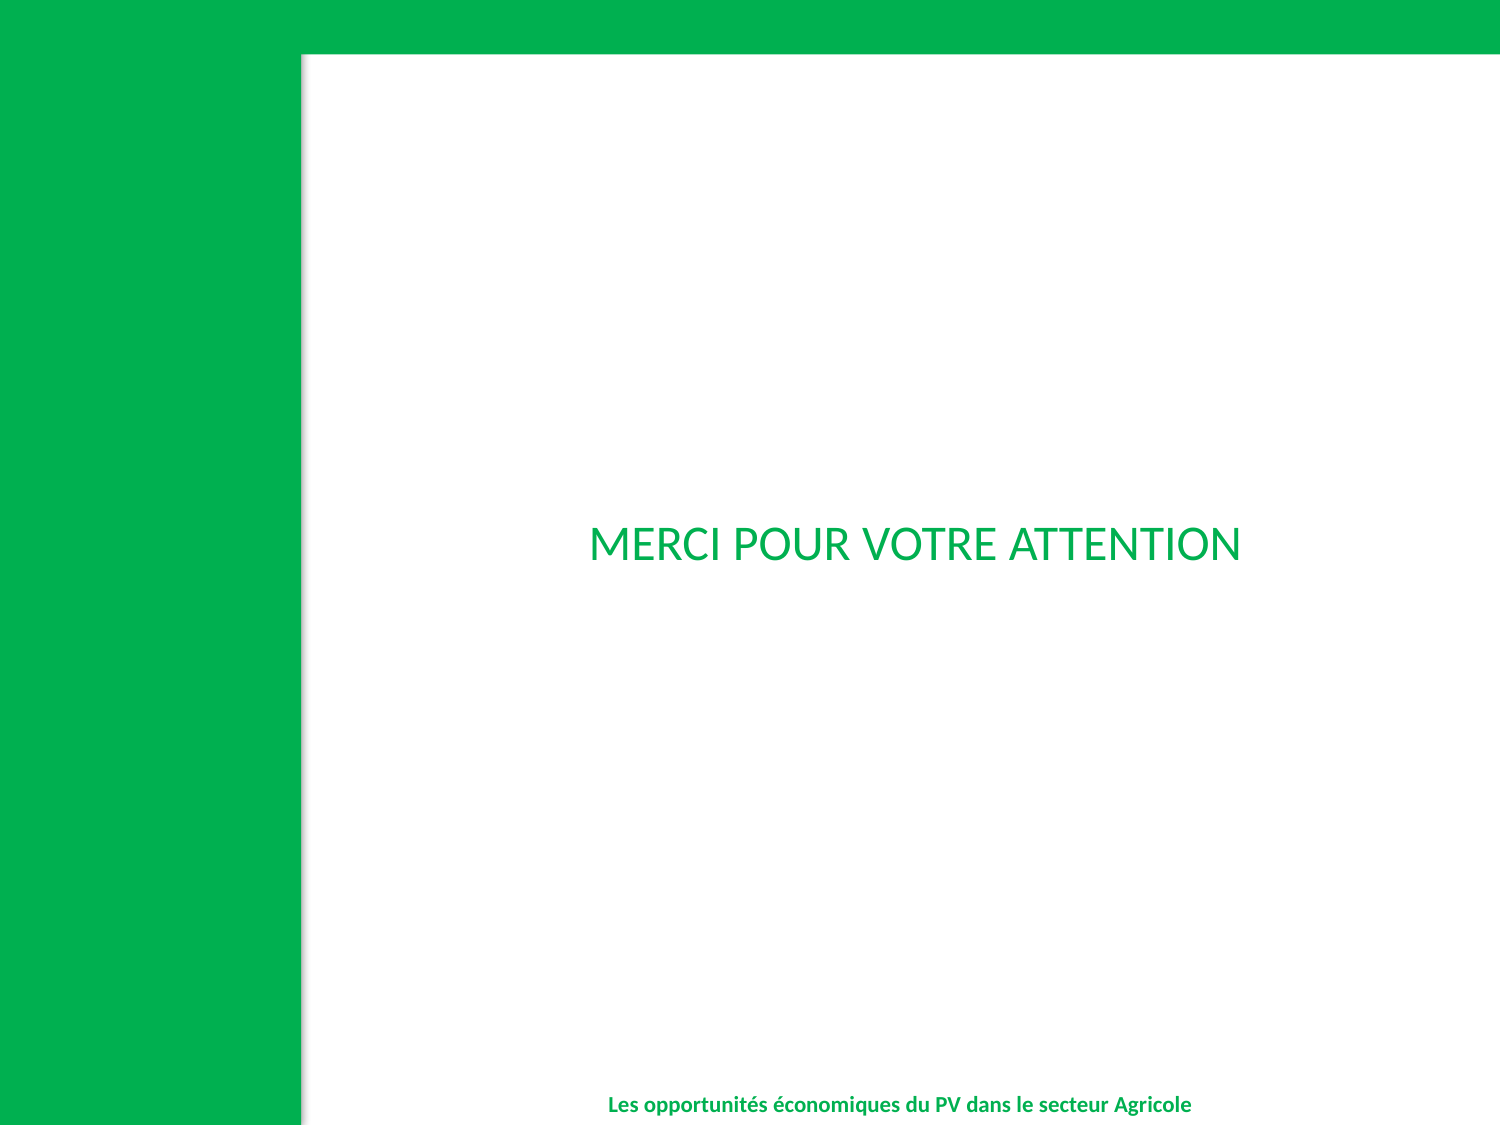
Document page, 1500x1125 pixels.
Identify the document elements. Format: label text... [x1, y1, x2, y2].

text_box MERCI POUR VOTRE ATTENTION [383, 503, 1447, 579]
